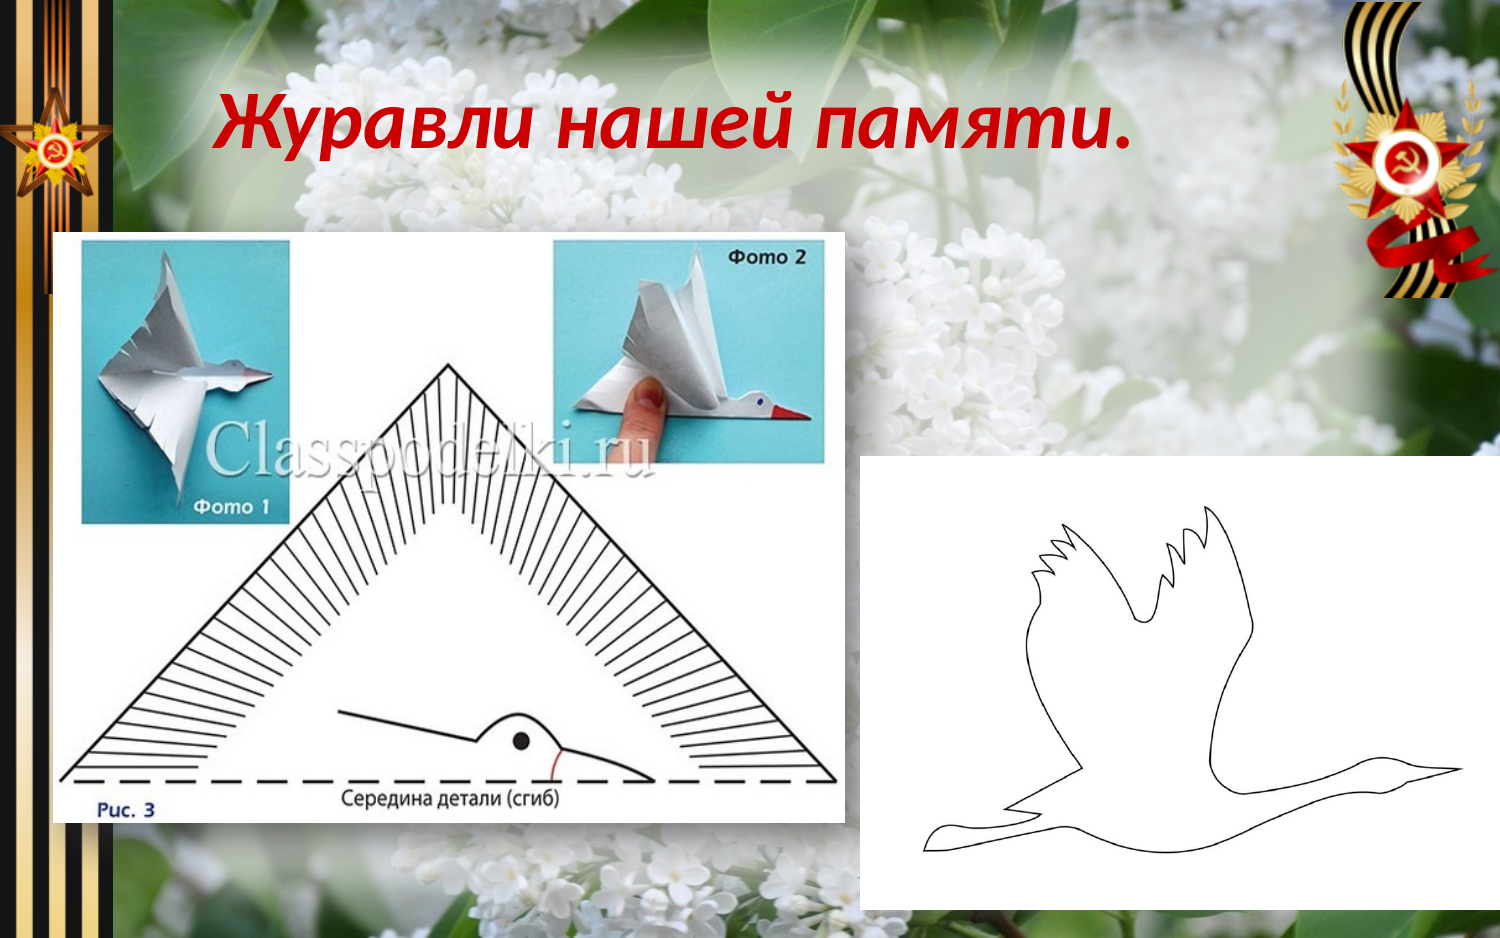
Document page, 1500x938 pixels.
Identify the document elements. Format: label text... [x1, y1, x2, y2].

picture [0, 0, 1500, 938]
title Журавли нашей памяти. [0, 37, 1350, 194]
